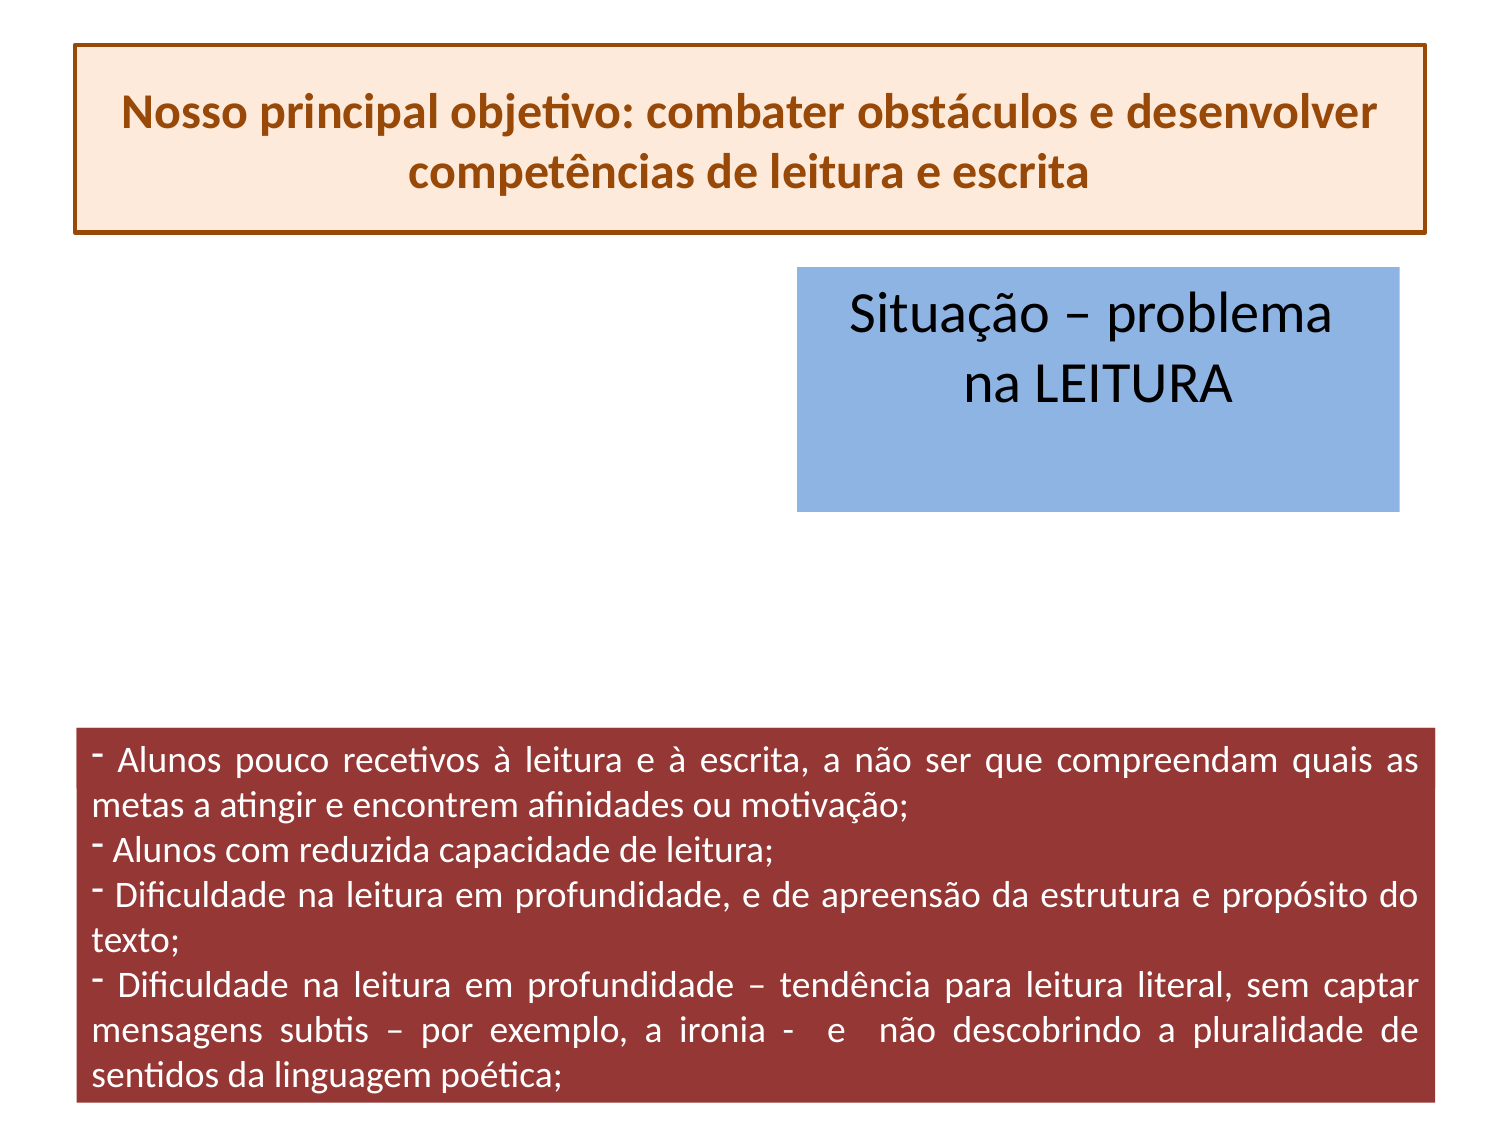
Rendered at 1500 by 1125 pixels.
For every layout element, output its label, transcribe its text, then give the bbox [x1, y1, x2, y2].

title Nosso principal objetivo: combater obstáculos e desenvolver competências de leitura e escrita [75, 45, 1425, 233]
text_box Situação – problema na LEITURA [797, 267, 1400, 512]
text_box Alunos pouco recetivos à leitura e à escrita, a não ser que compreendam quais as metas a atingir e encontrem afinidades ou motivação; Alunos com reduzida capacidade de leitura; Dificuldade na leitura em profundidade, e de apreensão da estrutura e propósito do texto; Dificuldade na leitura em profundidade – tendência para leitura literal, sem captar mensagens subtis – por exemplo, a ironia - e não descobrindo a pluralidade de sentidos da linguagem poética; [76, 727, 1436, 1103]
